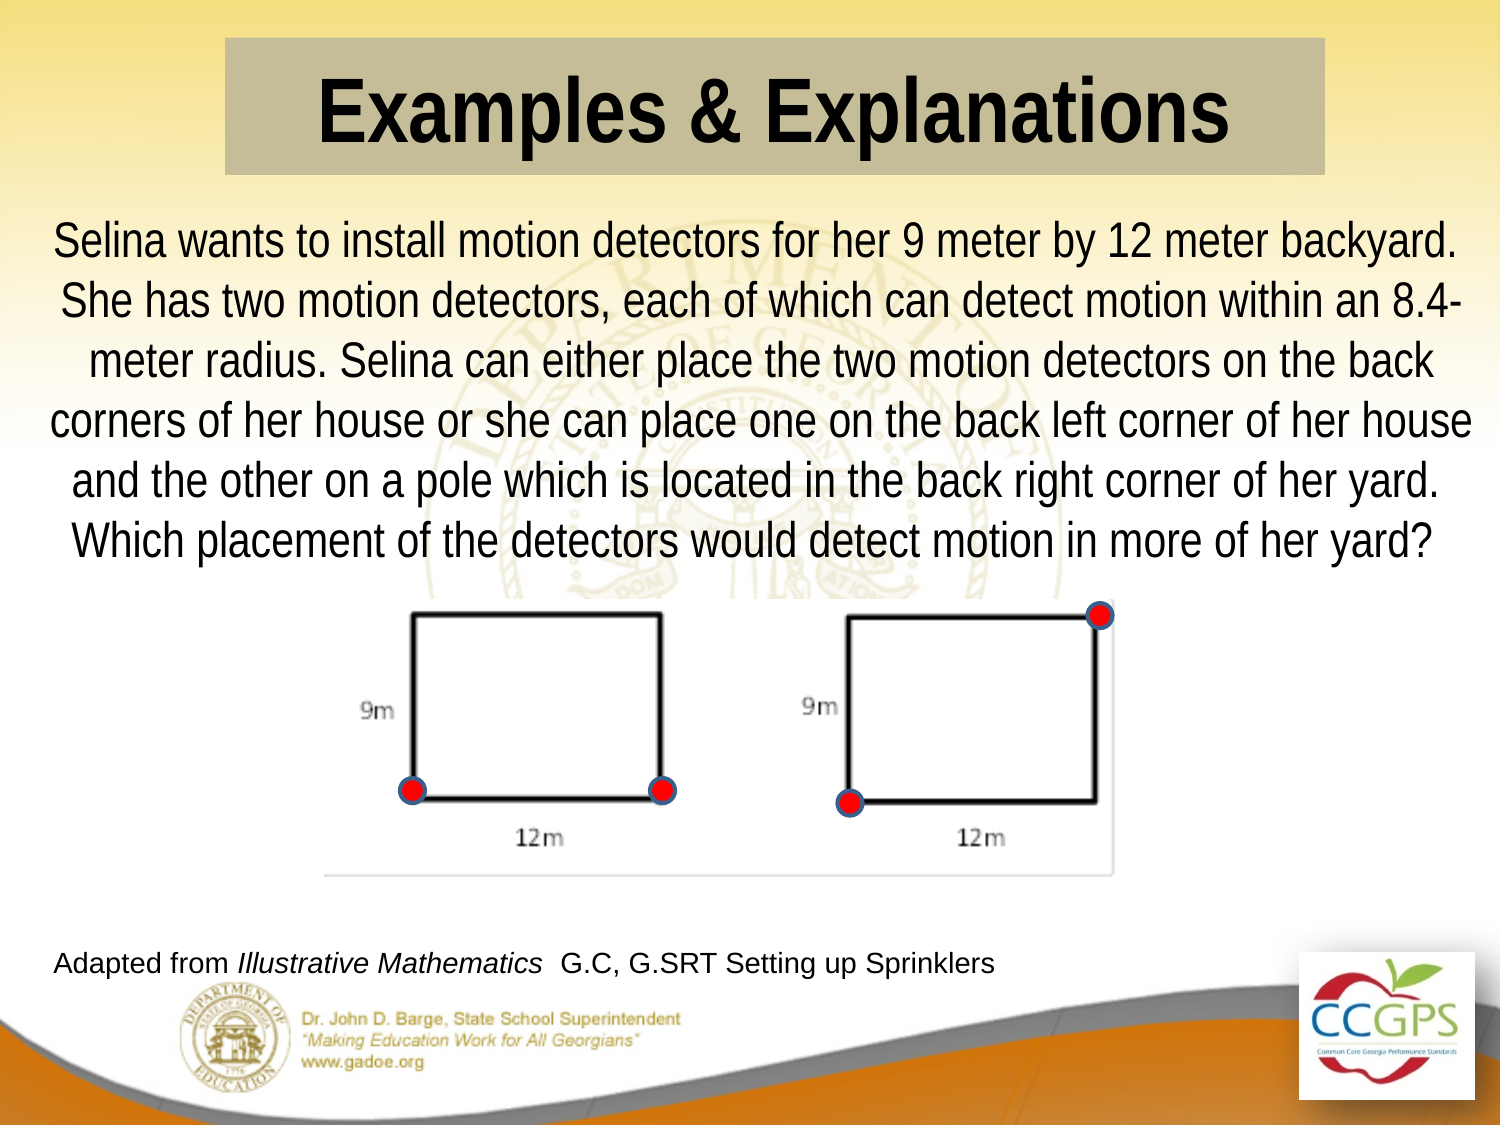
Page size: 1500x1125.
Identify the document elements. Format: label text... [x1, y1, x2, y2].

title Examples & Explanations [224, 37, 1326, 176]
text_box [324, 599, 1115, 879]
text_box Adapted from Illustrative Mathematics G.C, G.SRT Setting up Sprinklers [38, 937, 1011, 988]
subtitle Selina wants to install motion detectors for her 9 meter by 12 meter backyard. She has two motion detectors, each of which can detect motion within an 8.4-meter radius. Selina can either place the two motion detectors on the back corners of her house or she can place one on the back left corner of her house and the other on a pole which is located in the back right corner of her yard. Which placement of the detectors would detect motion in more of her yard? [24, 199, 1500, 913]
picture [0, 0, 1500, 1125]
